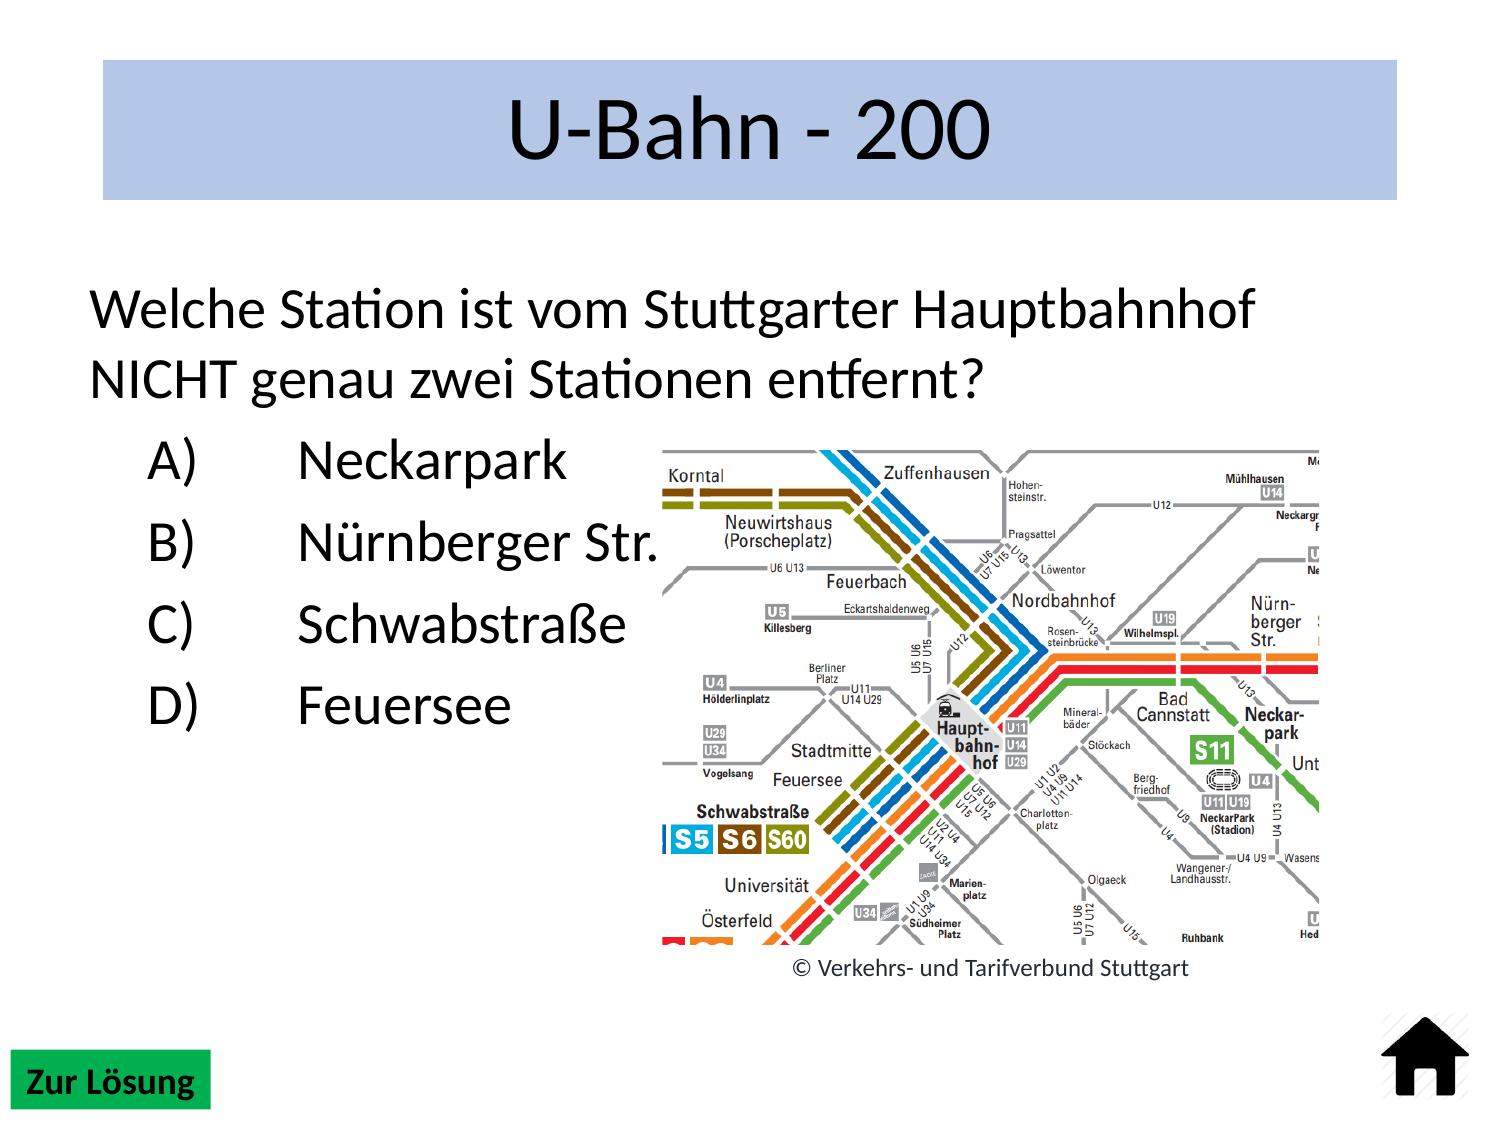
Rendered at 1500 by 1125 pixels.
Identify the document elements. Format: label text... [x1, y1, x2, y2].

picture [1381, 1012, 1469, 1100]
text_box Zur Lösung [10, 1049, 211, 1110]
text_box © Verkehrs- und Tarifverbund Stuttgart [776, 945, 1205, 989]
title U-Bahn - 200 [103, 59, 1397, 200]
text_box Welche Station ist vom Stuttgarter Hauptbahnhof NICHT genau zwei Stationen entfernt? A) Neckarpark B) Nürnberger Str. C) Schwabstraße D) Feuersee [74, 262, 1425, 800]
picture [662, 449, 1320, 945]
